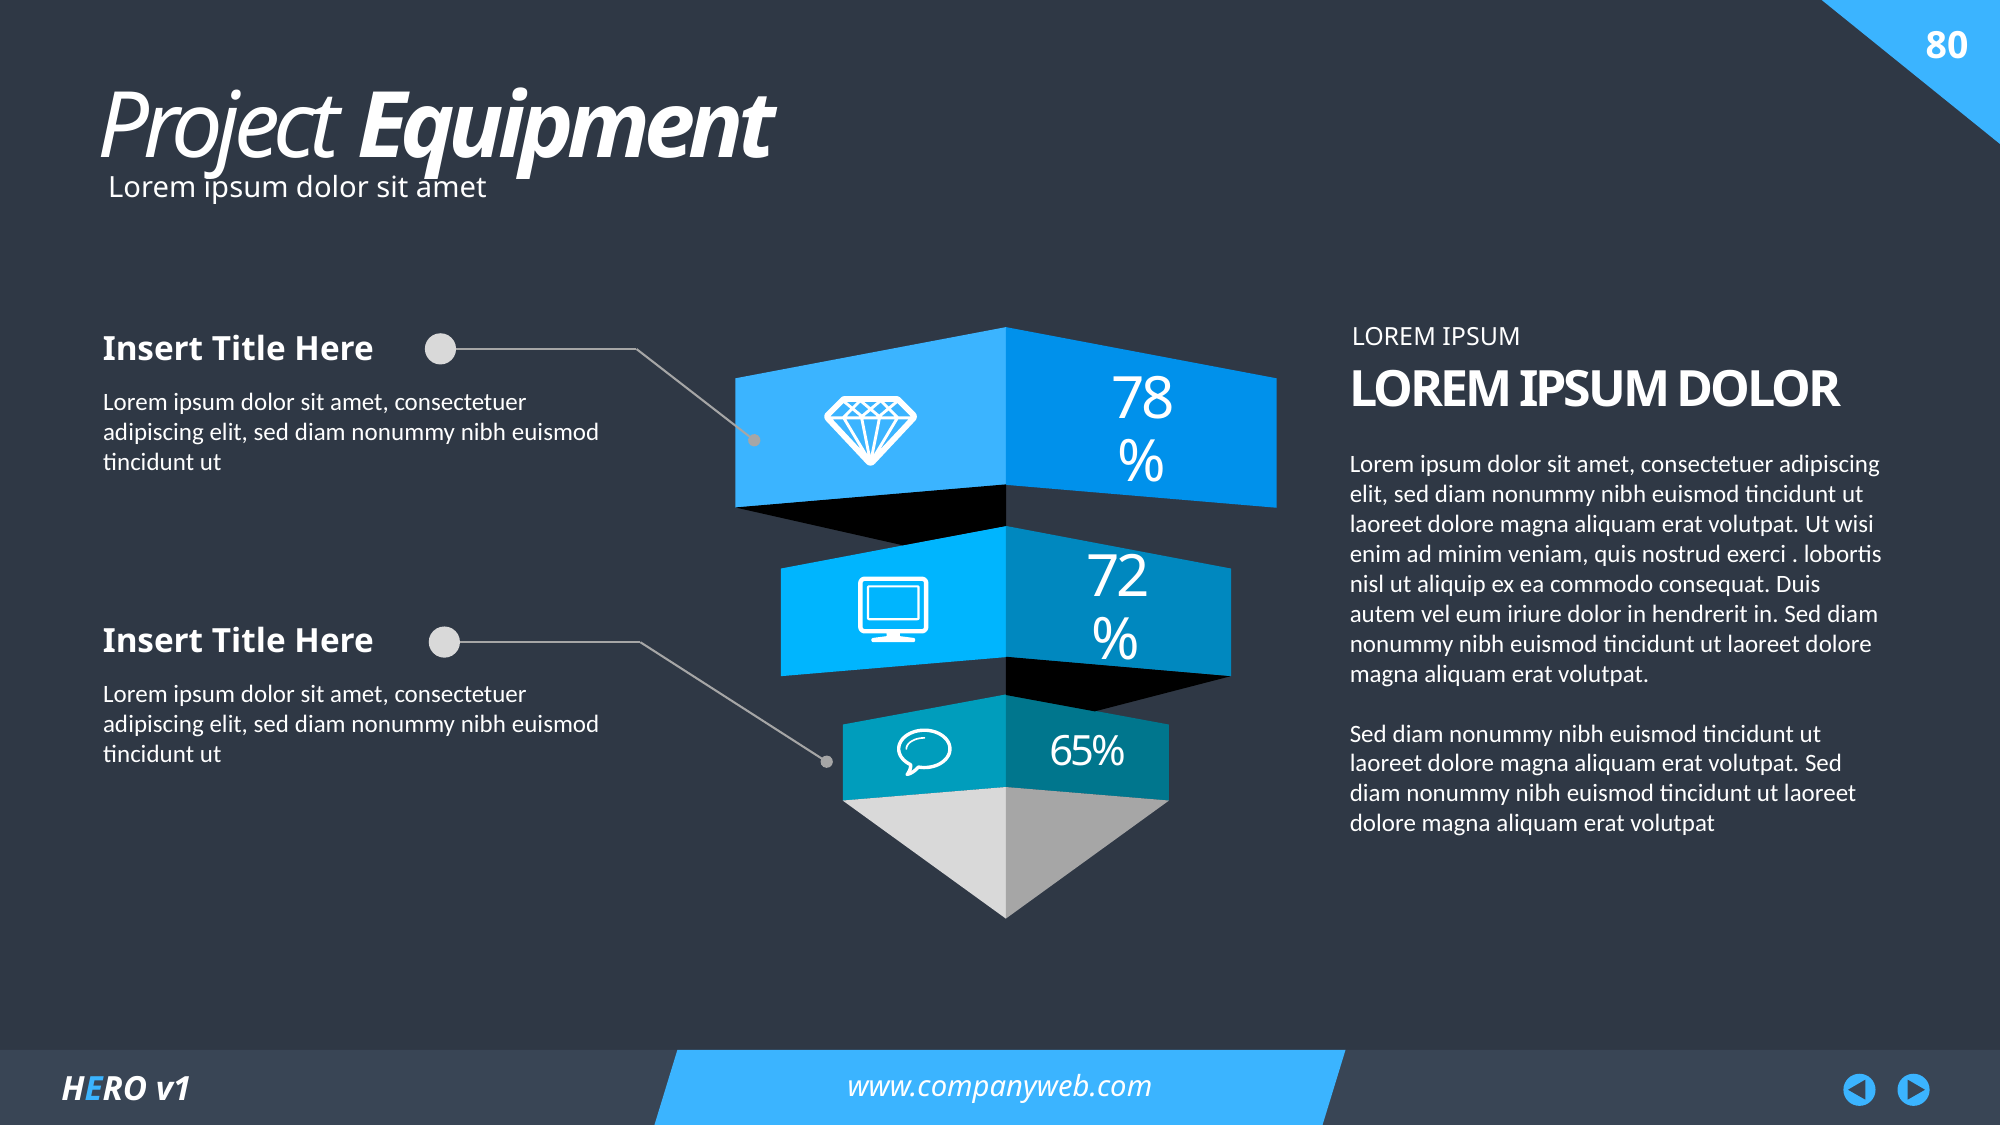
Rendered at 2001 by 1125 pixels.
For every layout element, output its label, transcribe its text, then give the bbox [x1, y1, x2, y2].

text_box Insert Title Here [88, 612, 441, 667]
text_box Lorem ipsum dolor sit amet, consectetuer adipiscing elit, sed diam nonummy nibh euismod tincidunt ut laoreet dolore magna aliquam erat volutpat. Ut wisi enim ad minim veniam, quis nostrud exerci . lobortis nisl ut aliquip ex ea commodo consequat. Duis autem vel eum iriure dolor in hendrerit in. Sed diam nonummy nibh euismod tincidunt ut laoreet dolore magna aliquam erat volutpat. Sed diam nonummy nibh euismod tincidunt ut laoreet dolore magna aliquam erat volutpat. Sed diam nonummy nibh euismod tincidunt ut laoreet dolore magna aliquam erat volutpat [1335, 440, 1906, 875]
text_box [735, 327, 1277, 919]
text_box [428, 626, 827, 762]
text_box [424, 333, 755, 441]
text_box Insert Title Here [88, 319, 441, 375]
text_box Lorem ipsum dolor sit amet, consectetuer adipiscing elit, sed diam nonummy nibh euismod tincidunt ut [88, 670, 616, 775]
text_box Lorem ipsum dolor sit amet, consectetuer adipiscing elit, sed diam nonummy nibh euismod tincidunt ut [88, 377, 616, 483]
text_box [897, 728, 952, 777]
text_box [858, 576, 929, 643]
text_box Project Equipment [82, 74, 1169, 181]
text_box LOREM IPSUM [1337, 304, 1872, 340]
text_box Lorem ipsum dolor sit amet [93, 169, 785, 207]
text_box LOREM IPSUM DOLOR [1335, 340, 1906, 440]
